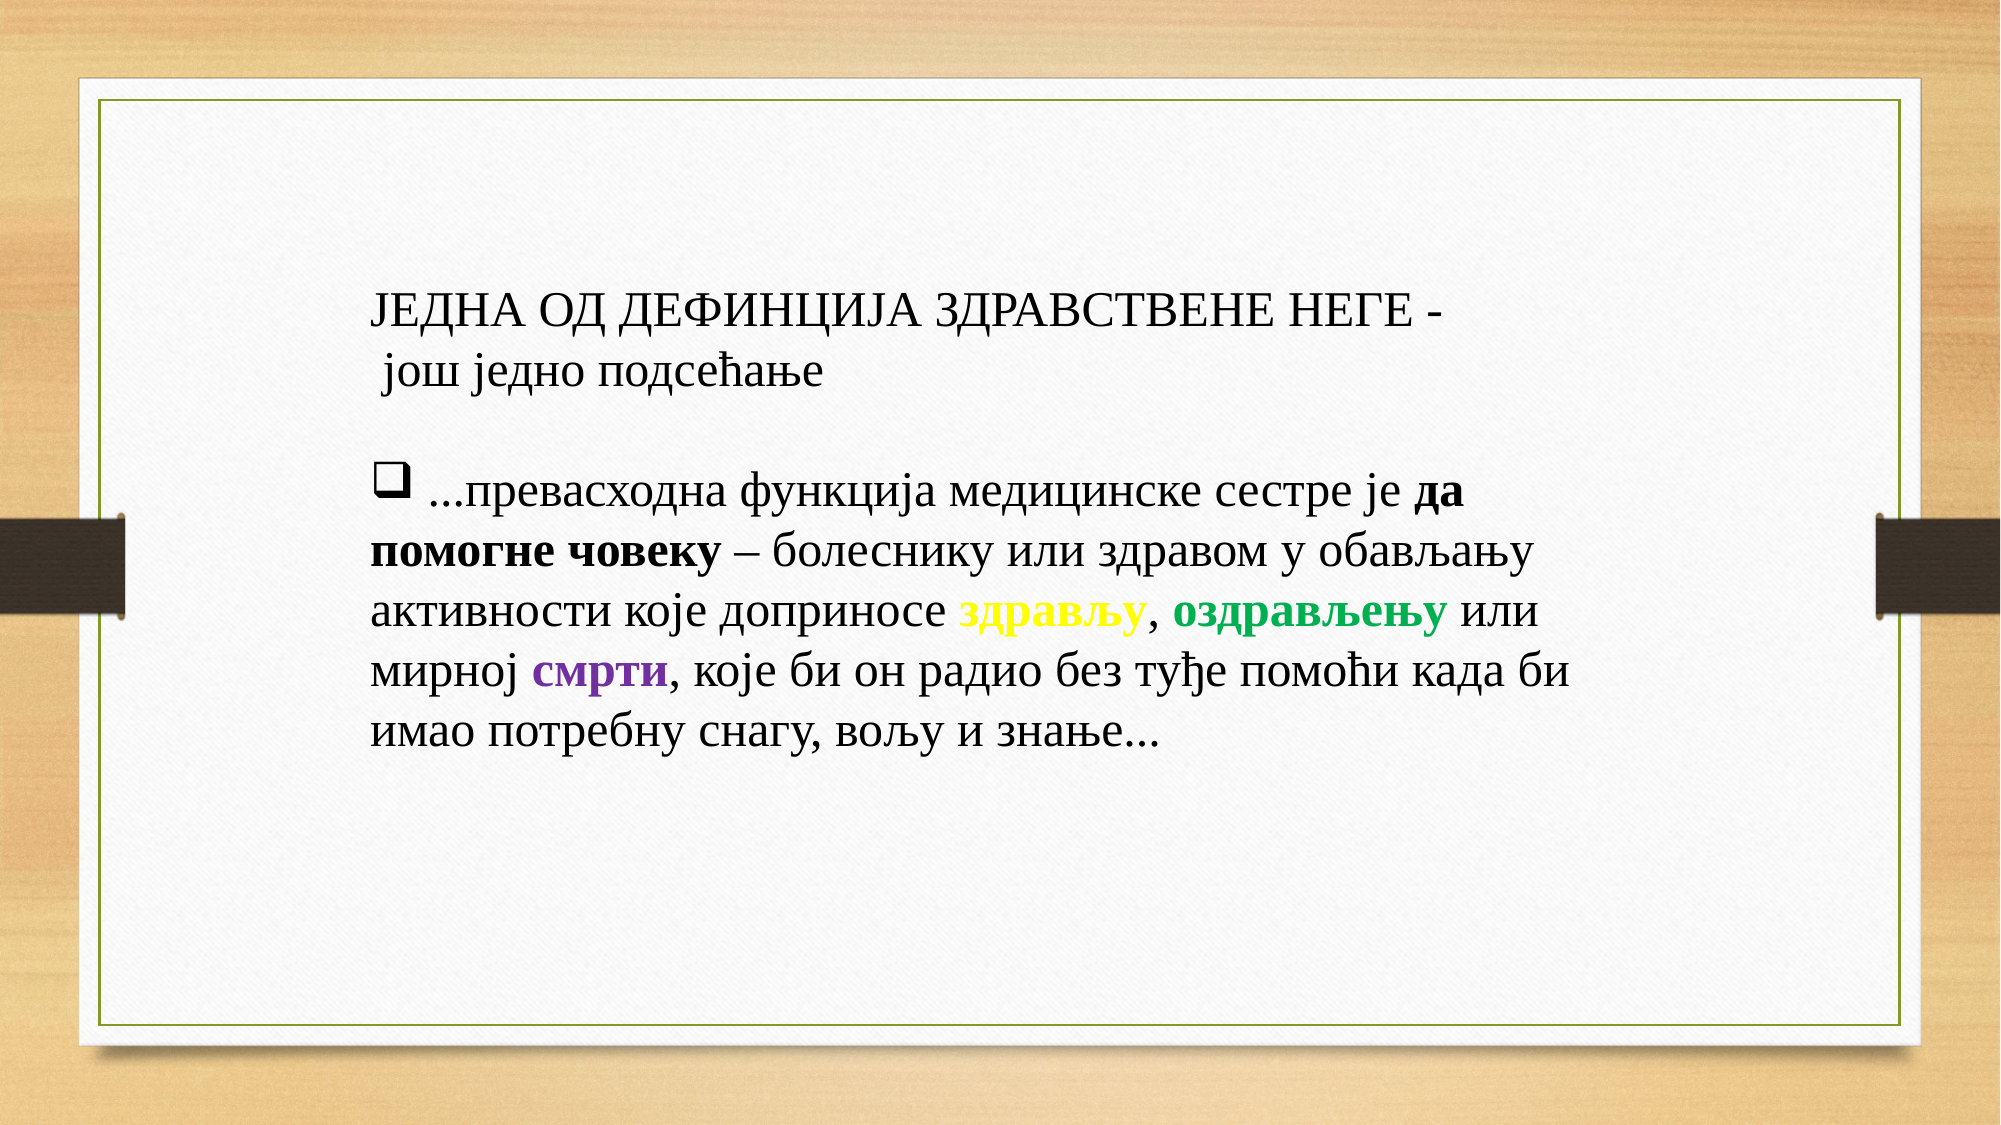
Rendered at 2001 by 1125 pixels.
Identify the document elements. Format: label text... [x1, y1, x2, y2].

picture [0, 0, 2001, 1125]
text_box ЈЕДНА ОД ДЕФИНЦИЈА ЗДРАВСТВЕНЕ НЕГЕ - још једно подсећање ...превасходна функција медицинске сестре је да помогне човеку – болеснику или здравом у обављању активности које доприносе здрављу, оздрављењу или мирној смрти, које би он радио без туђе помоћи када би имао потребну снагу, вољу и знање... [355, 269, 1598, 765]
